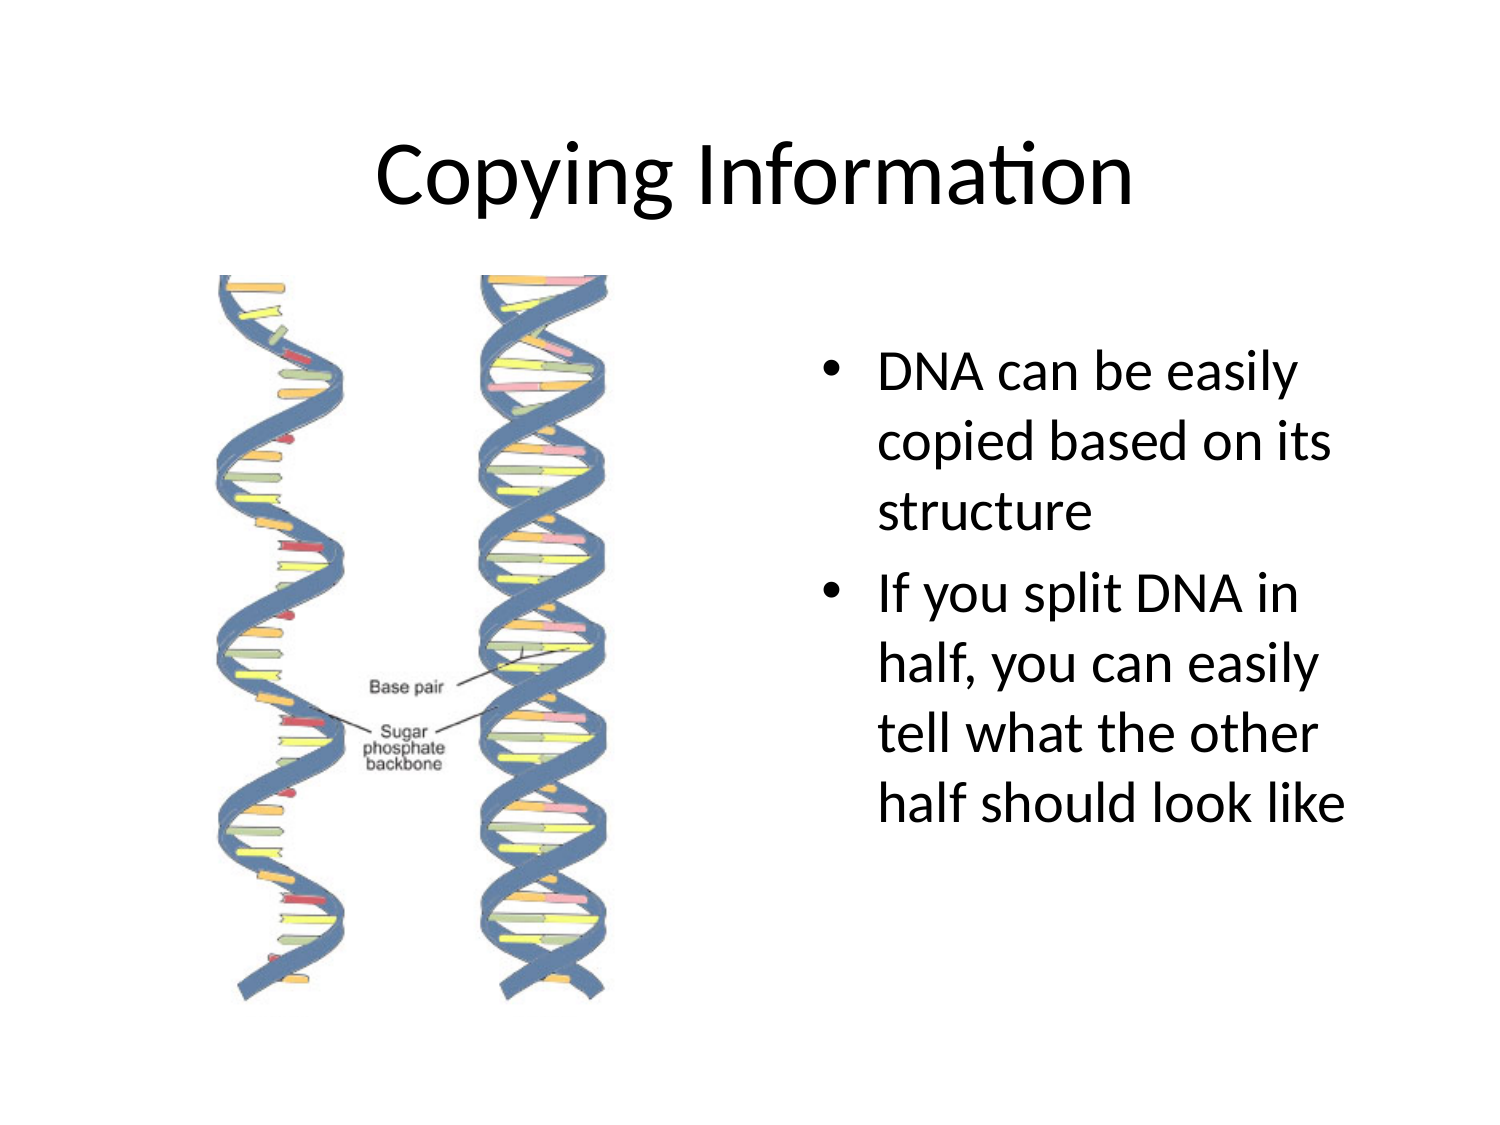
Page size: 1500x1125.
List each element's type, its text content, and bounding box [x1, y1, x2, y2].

list DNA can be easily copied based on its structure If you split DNA in half, you can easily tell what the other half should look like [806, 324, 1413, 1001]
picture [212, 274, 642, 1017]
title Copying Information [99, 49, 1413, 286]
